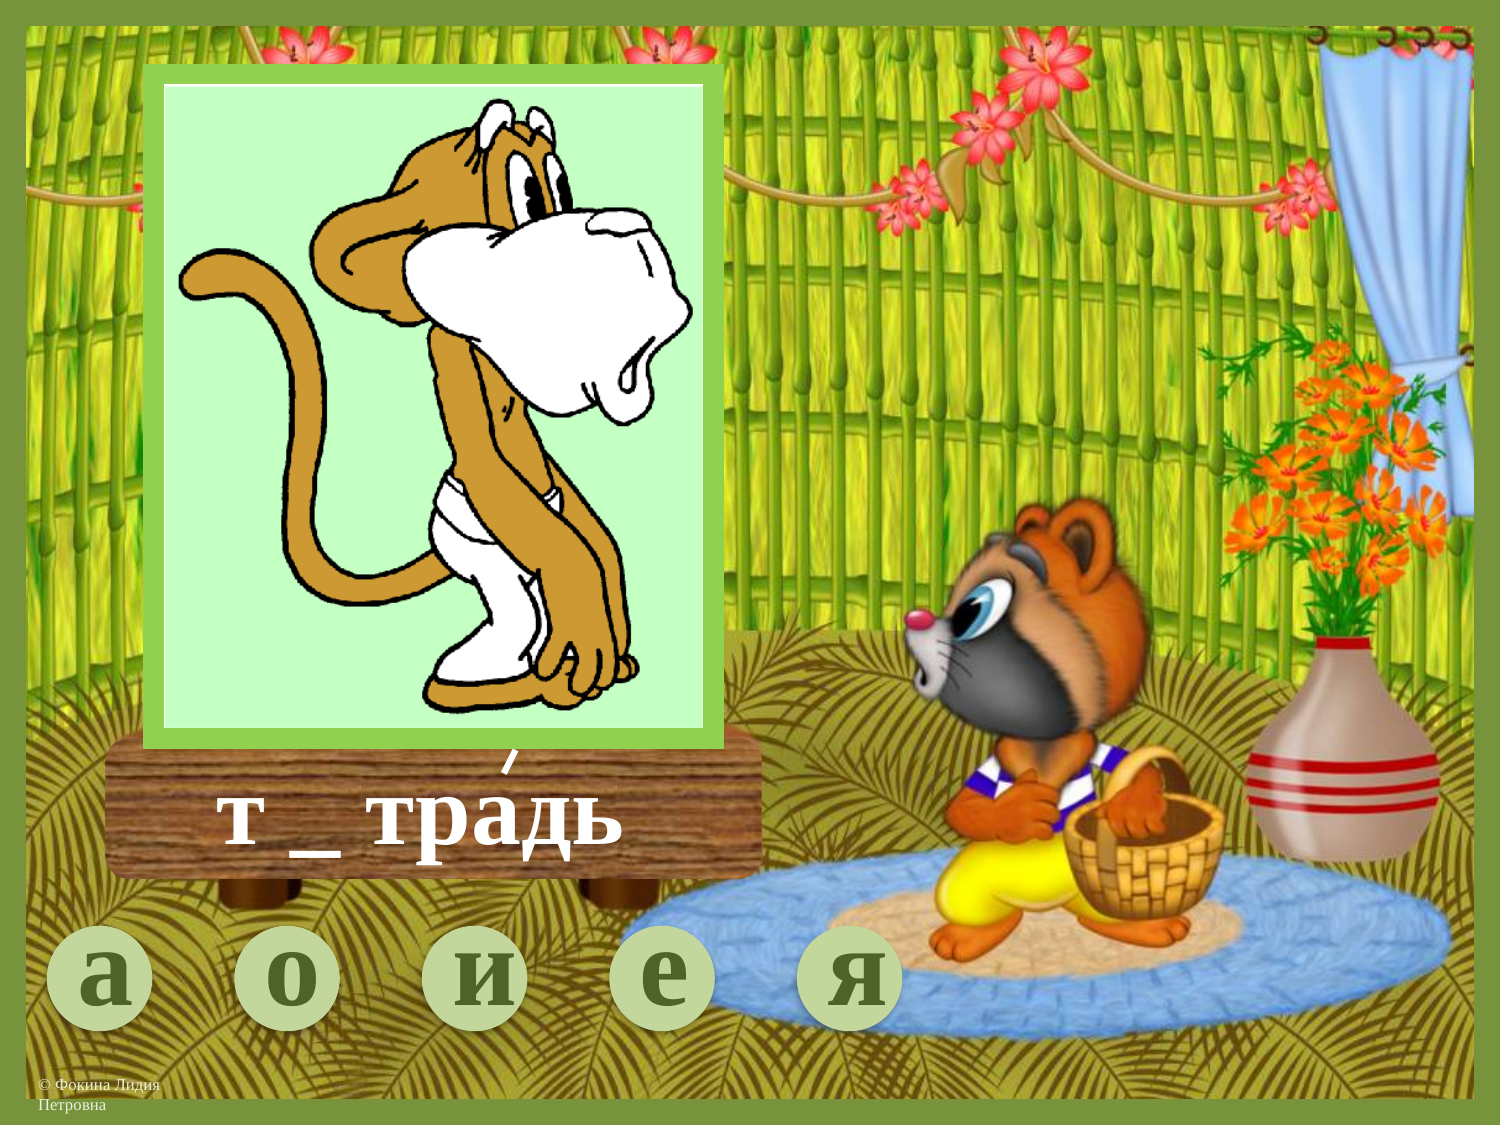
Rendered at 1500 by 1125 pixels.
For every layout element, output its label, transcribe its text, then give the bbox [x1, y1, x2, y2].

text_box и [419, 923, 530, 1034]
text_box о [232, 923, 342, 1034]
picture [26, 26, 1474, 1099]
text_box а [44, 923, 155, 1034]
text_box я [794, 923, 905, 1034]
text_box е [607, 923, 717, 1034]
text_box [497, 755, 522, 768]
text_box т _ традь [103, 736, 764, 882]
